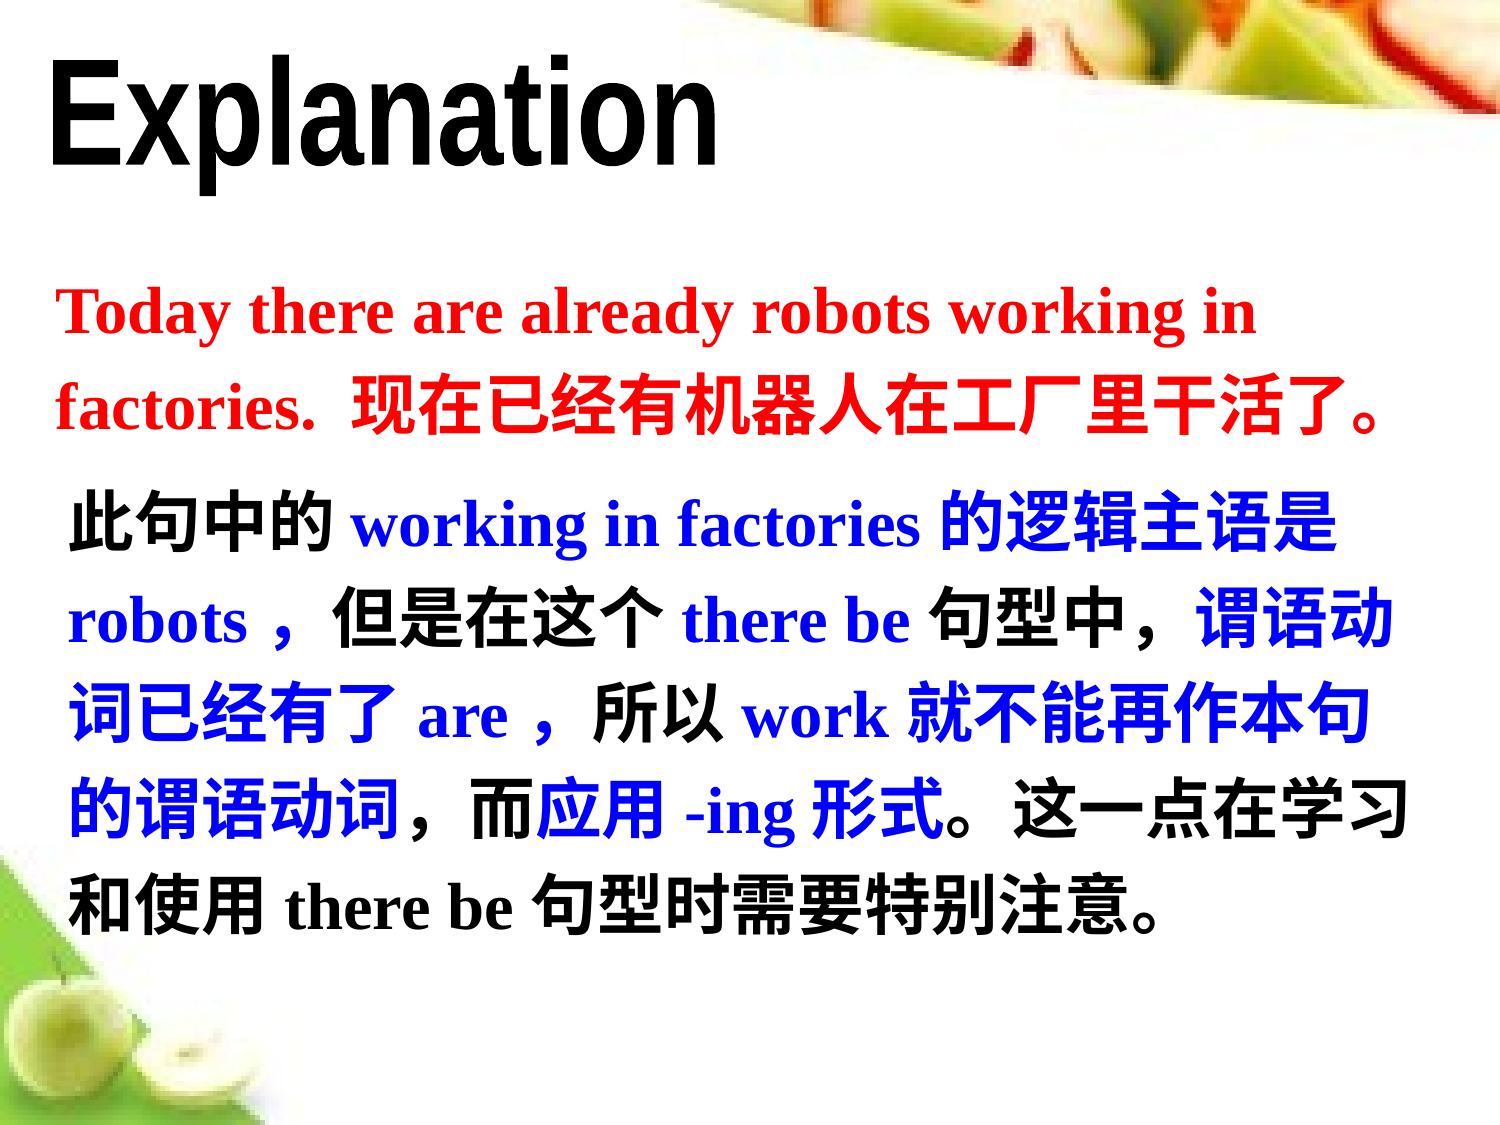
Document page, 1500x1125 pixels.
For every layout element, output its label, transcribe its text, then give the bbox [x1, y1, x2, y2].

text_box Today there are already robots working in factories. 现在已经有机器人在工厂里干活了。 [41, 243, 1459, 450]
text_box 此句中的working in factories的逻辑主语是robots，但是在这个there be句型中，谓语动词已经有了are，所以work就不能再作本句的谓语动词，而应用-ing形式。这一点在学习和使用there be句型时需要特别注意。 [53, 456, 1448, 951]
picture [0, 0, 1500, 1125]
